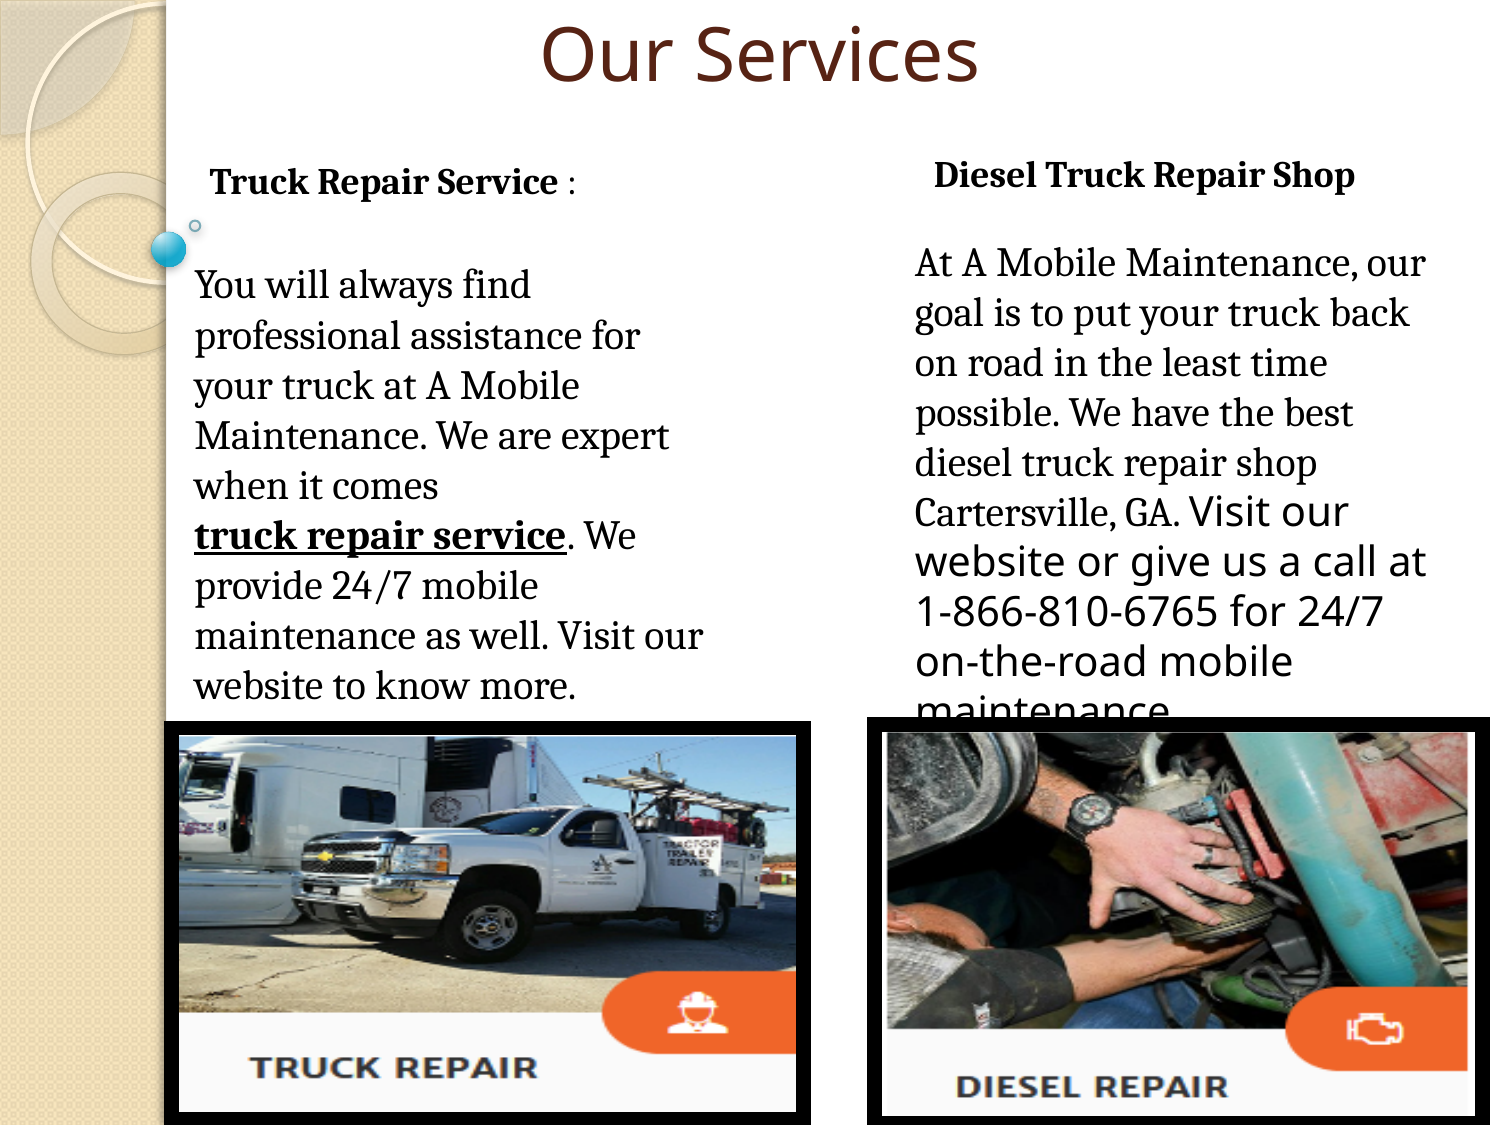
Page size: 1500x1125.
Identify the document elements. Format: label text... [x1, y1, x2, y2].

picture [881, 731, 1476, 1117]
text_box At A Mobile Maintenance, our goal is to put your truck back on road in the least time possible. We have the best diesel truck repair shop Cartersville, GA. Visit our website or give us a call at 1-866-810-6765 for 24/7 on-the-road mobile maintenance. [900, 227, 1450, 717]
title Our Services [212, 12, 1428, 104]
text_box Truck Repair Service : [194, 149, 600, 210]
picture [178, 735, 797, 1113]
text_box You will always find professional assistance for your truck at A Mobile Maintenance. We are expert when it comes truck repair service. We provide 24/7 mobile maintenance as well. Visit our website to know more. [179, 249, 738, 715]
text_box Diesel Truck Repair Shop [861, 142, 1371, 247]
